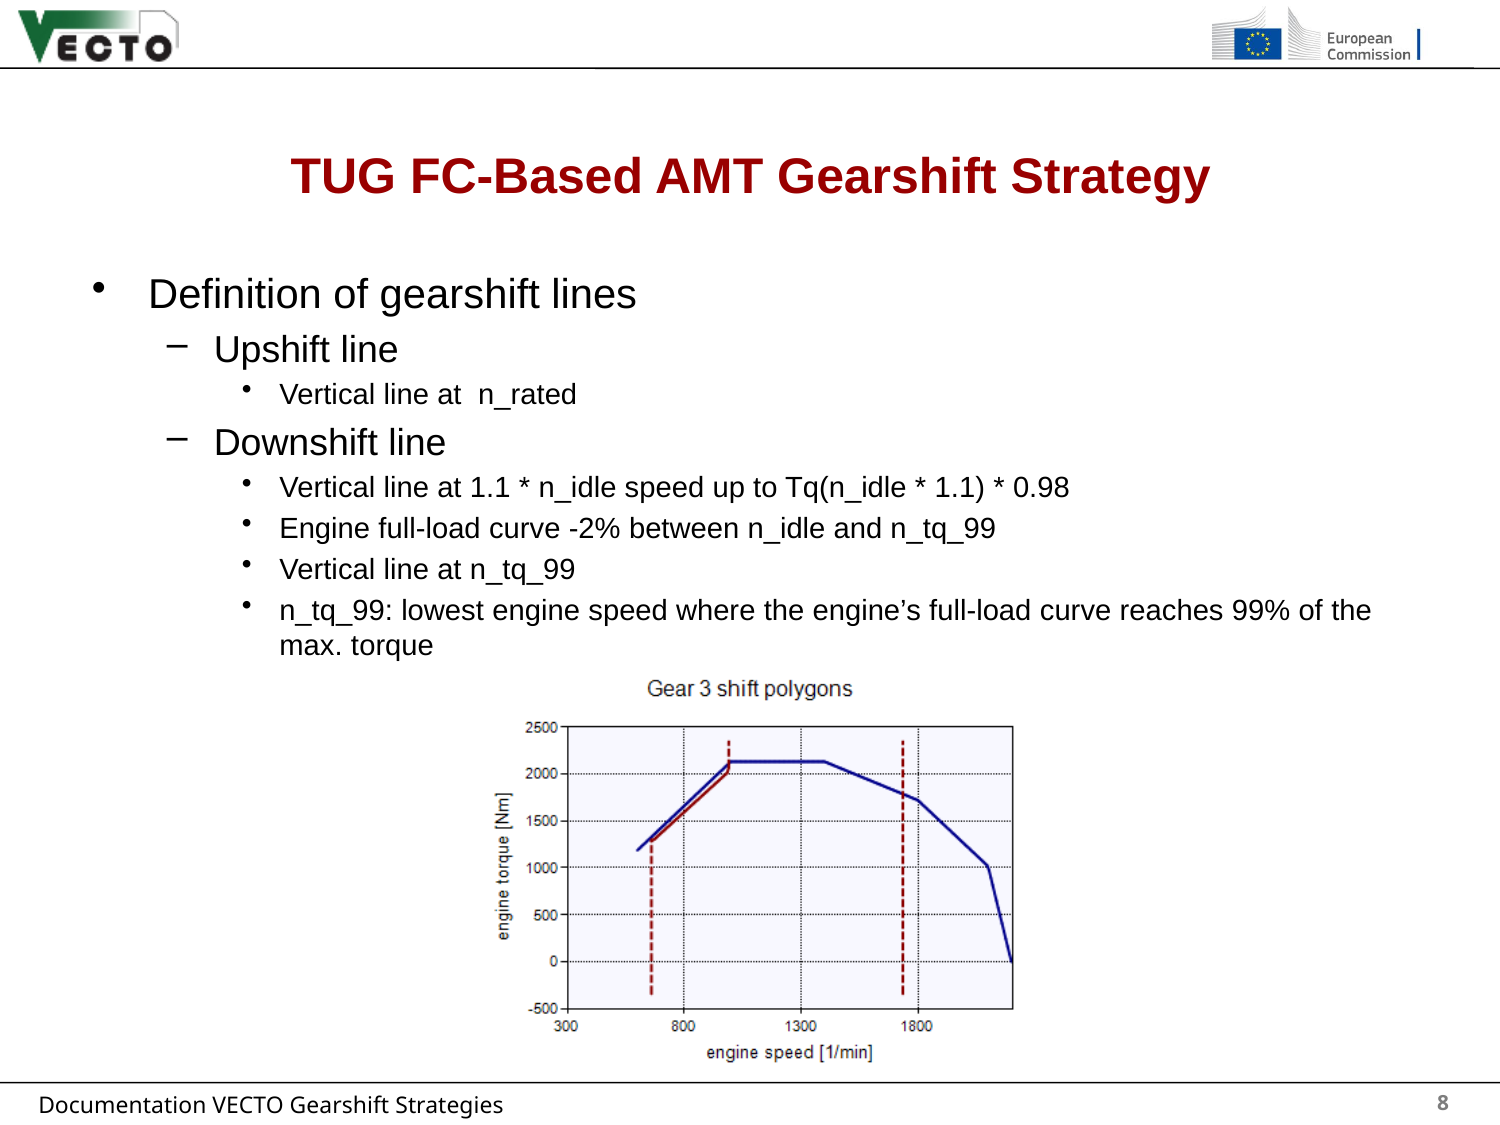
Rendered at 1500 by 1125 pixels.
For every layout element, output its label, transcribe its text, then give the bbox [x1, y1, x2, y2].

title TUG FC-Based AMT Gearshift Strategy [76, 117, 1425, 229]
picture [17, 9, 179, 65]
list Definition of gearshift lines Upshift line Vertical line at n_rated Downshift line Vertical line at 1.1 * n_idle speed up to Tq(n_idle * 1.1) * 0.98 Engine full-load curve -2% between n_idle and n_tq_99 Vertical line at n_tq_99 n_tq_99: lowest engine speed where the engine’s full-load curve reaches 99% of the max. torque [76, 259, 1425, 1005]
picture [477, 668, 1023, 1076]
picture [1212, 6, 1446, 64]
